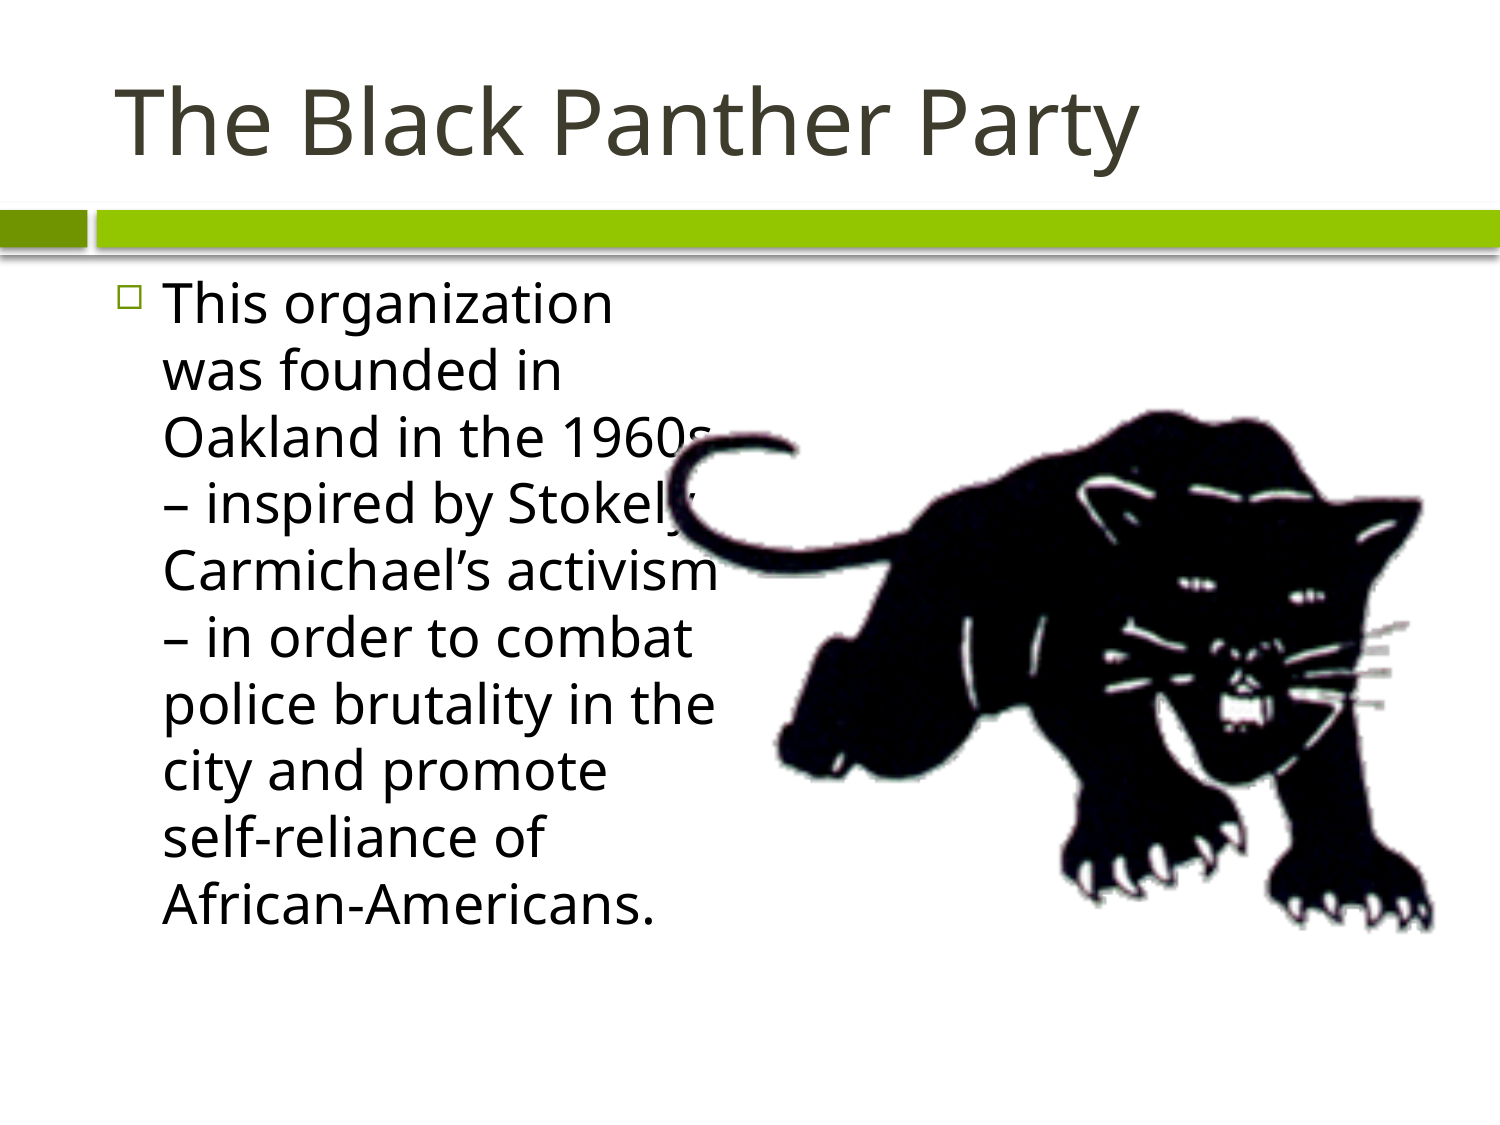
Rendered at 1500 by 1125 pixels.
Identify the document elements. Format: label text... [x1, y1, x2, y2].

list This organization was founded in Oakland in the 1960s – inspired by Stokely Carmichael’s activism – in order to combat police brutality in the city and promote self-reliance of African-Americans. [99, 260, 738, 1011]
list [662, 399, 1444, 938]
title The Black Panther Party [99, 37, 1438, 200]
